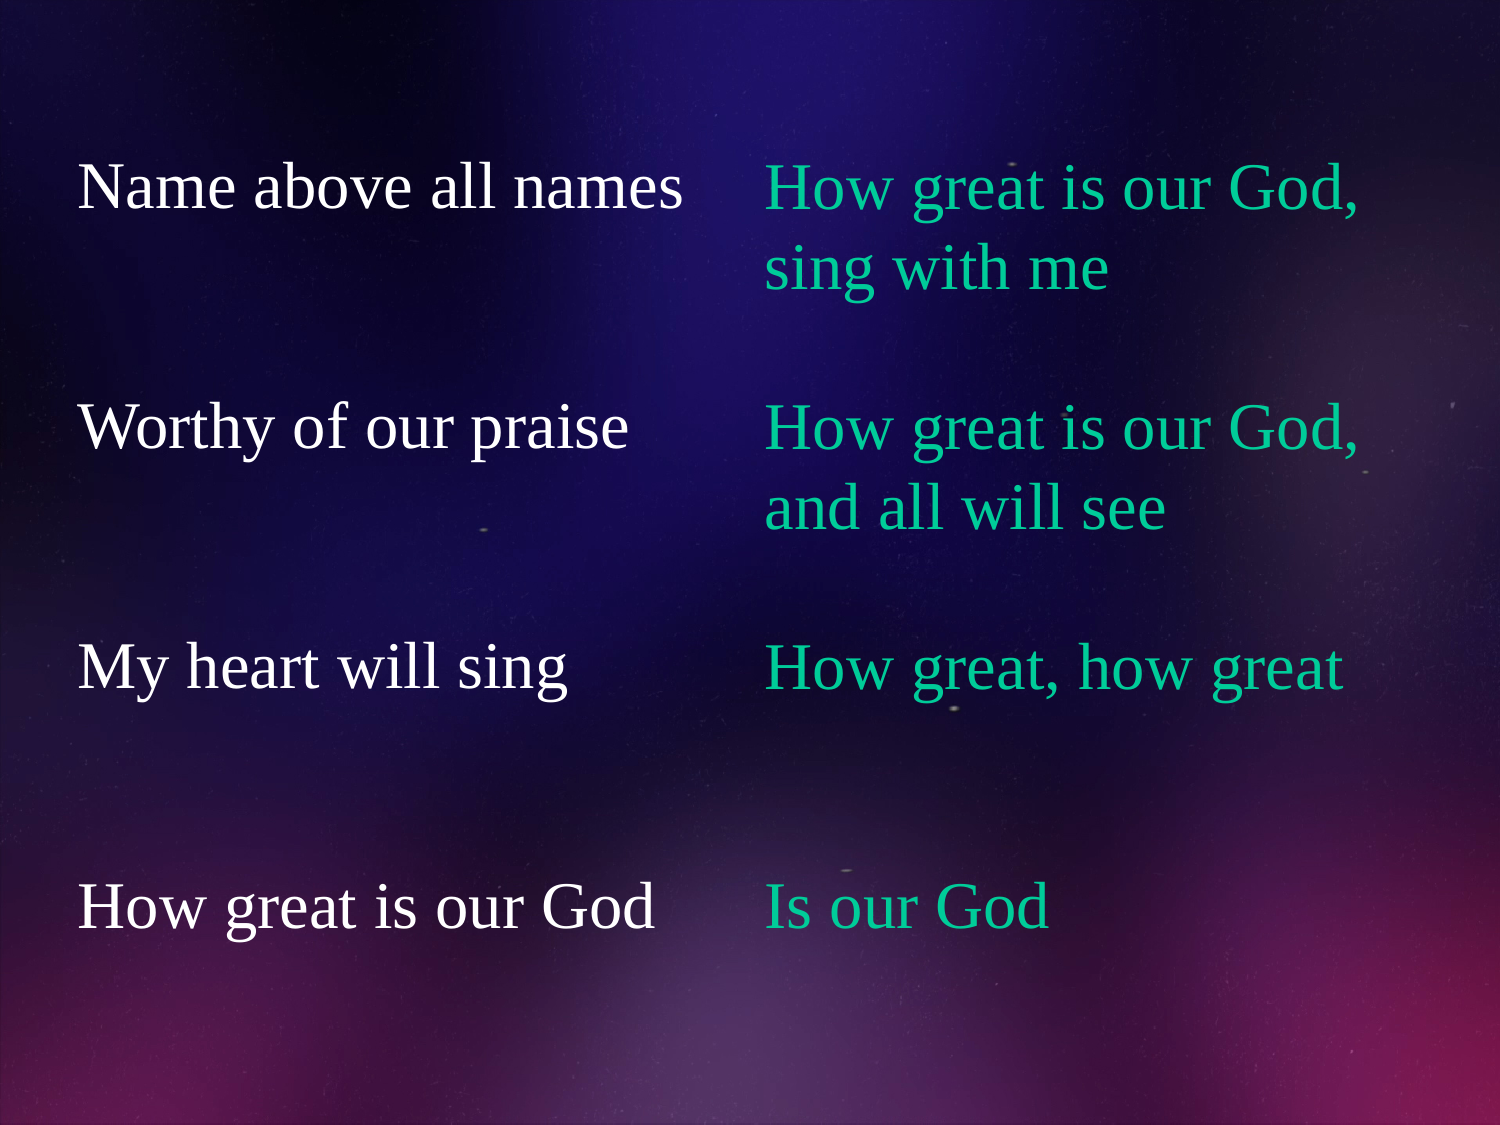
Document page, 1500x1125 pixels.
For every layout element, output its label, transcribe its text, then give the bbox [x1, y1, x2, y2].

picture [0, 0, 1500, 1125]
title Name above all names Worthy of our praise My heart will sing How great is our God [62, 447, 749, 636]
text_box How great is our God, sing with me How great is our God, and all will see How great, how great Is our God [749, 135, 1500, 950]
